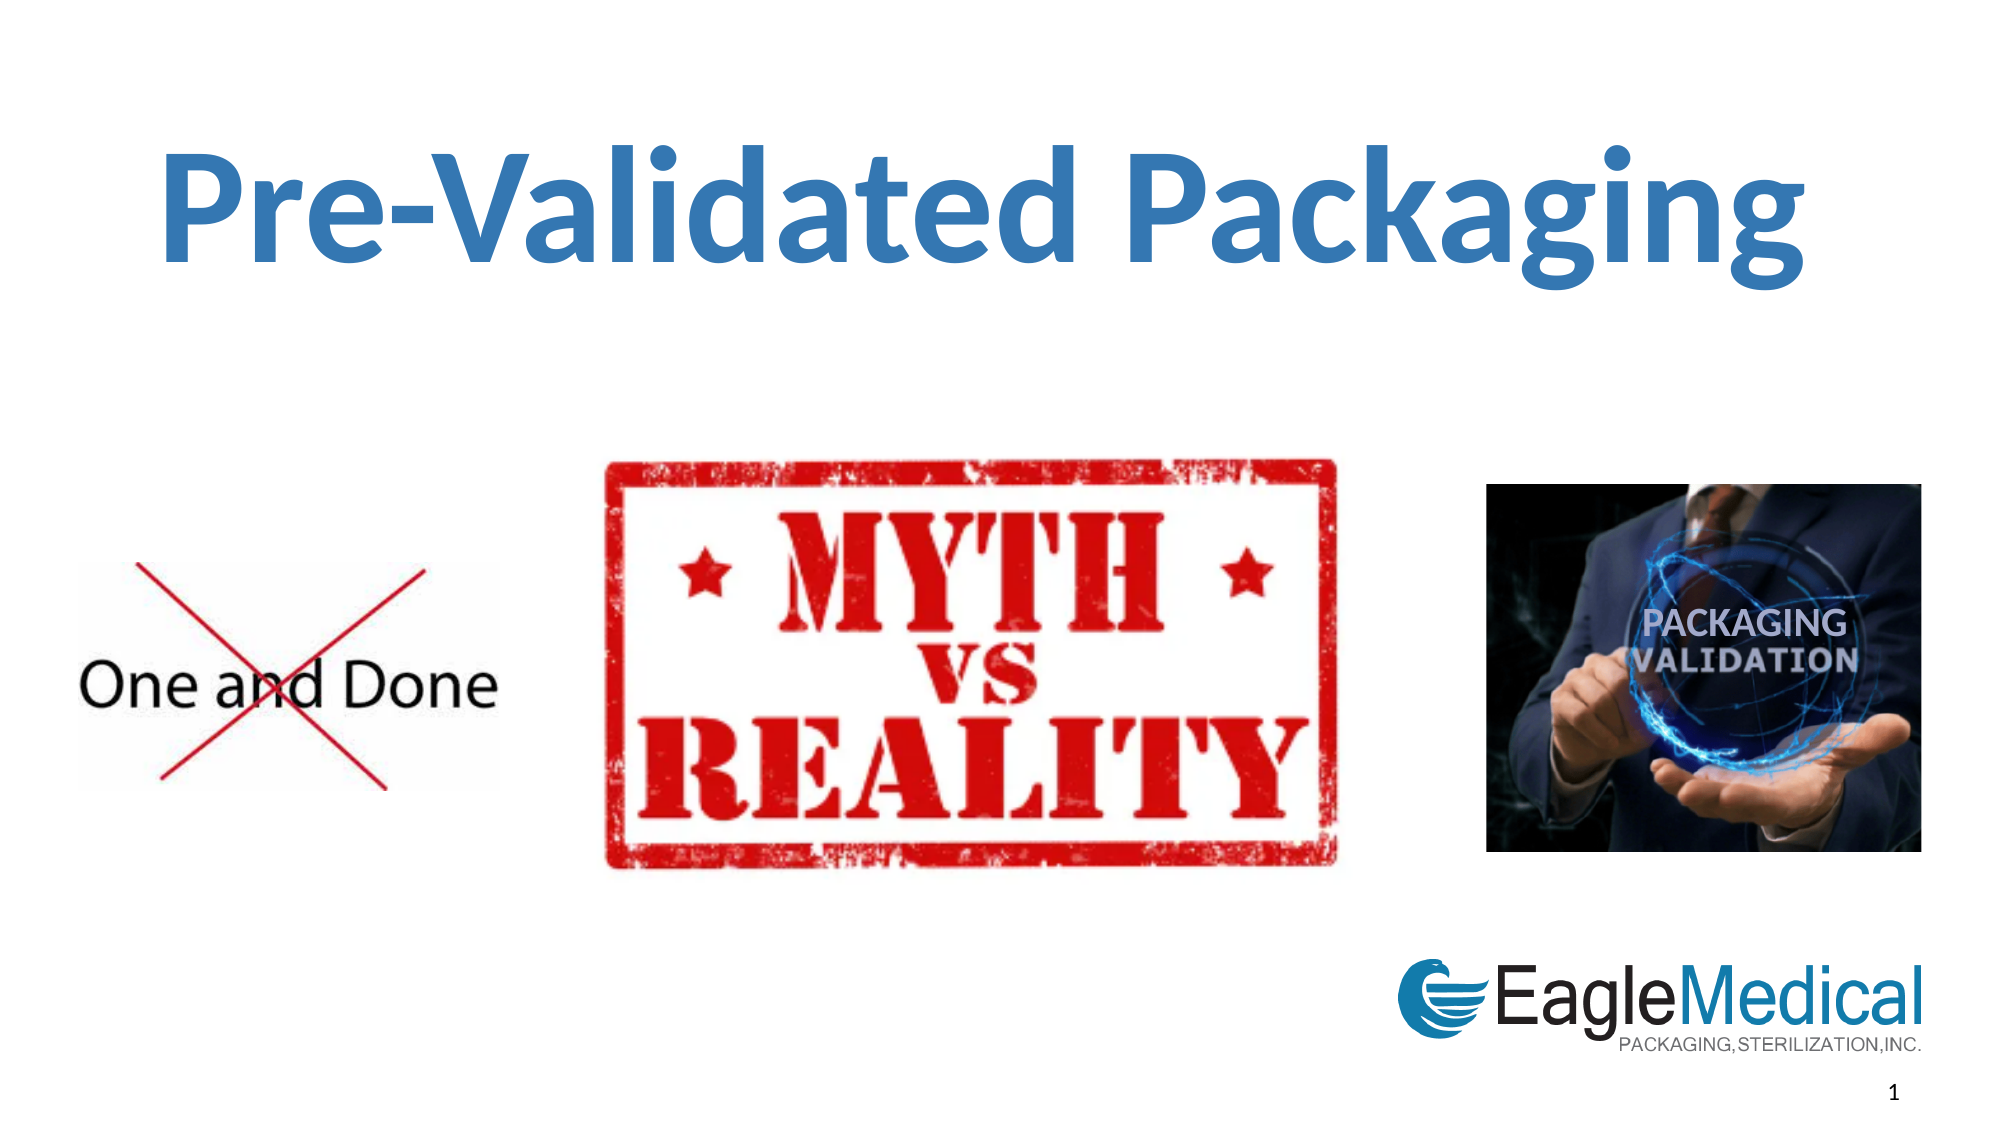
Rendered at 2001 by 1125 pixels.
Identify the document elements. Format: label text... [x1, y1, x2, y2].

text_box Pre-Validated Packaging [119, 88, 1848, 304]
picture [1486, 484, 1922, 852]
picture [580, 422, 1368, 900]
picture [1398, 959, 1922, 1055]
slide_number 1 [1733, 1055, 1900, 1113]
picture [78, 562, 500, 791]
